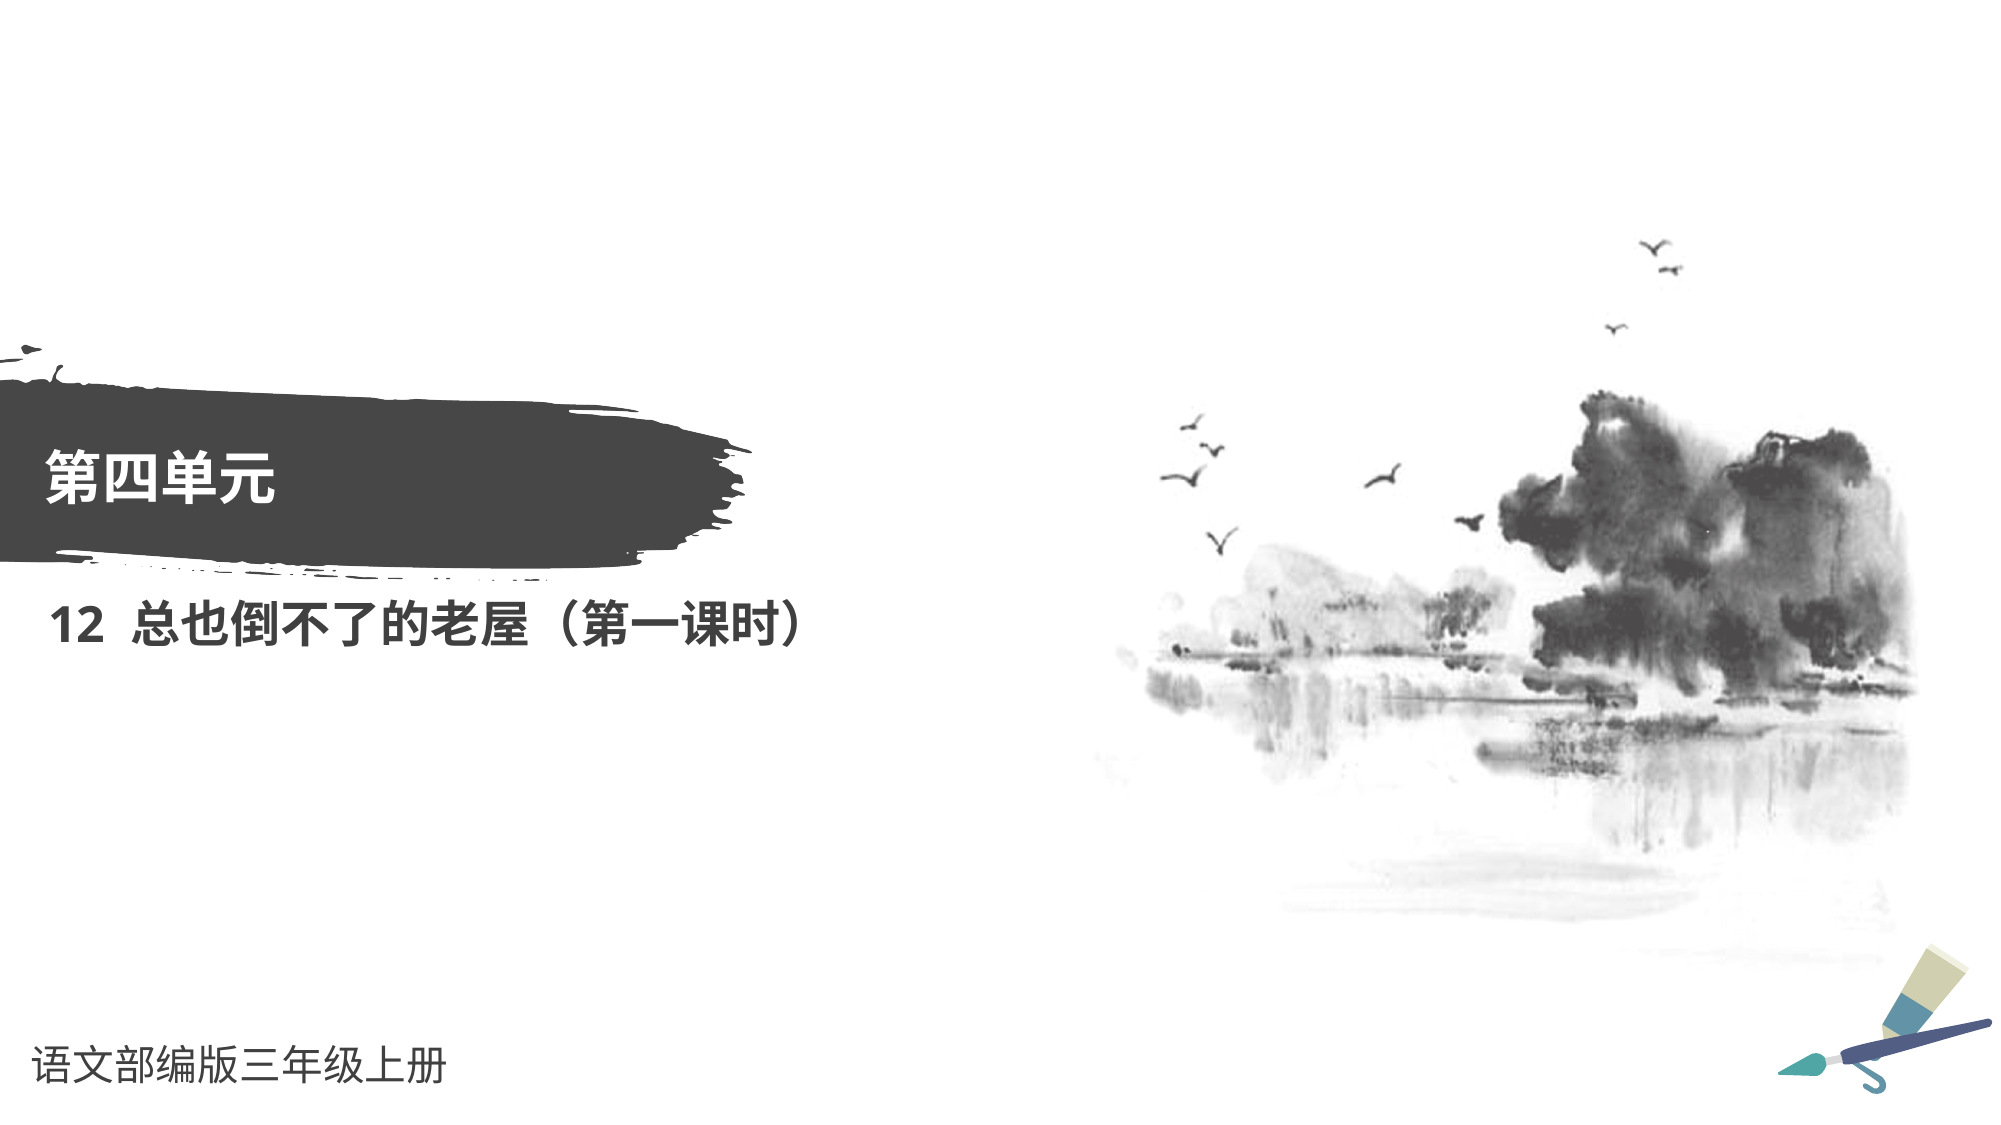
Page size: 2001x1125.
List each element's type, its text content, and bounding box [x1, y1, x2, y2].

picture [0, 335, 752, 582]
text_box 12 总也倒不了的老屋（第一课时） [33, 585, 880, 660]
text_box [1811, 945, 1974, 1125]
text_box 语文部编版三年级上册 [15, 1031, 616, 1097]
picture [1093, 235, 1920, 974]
